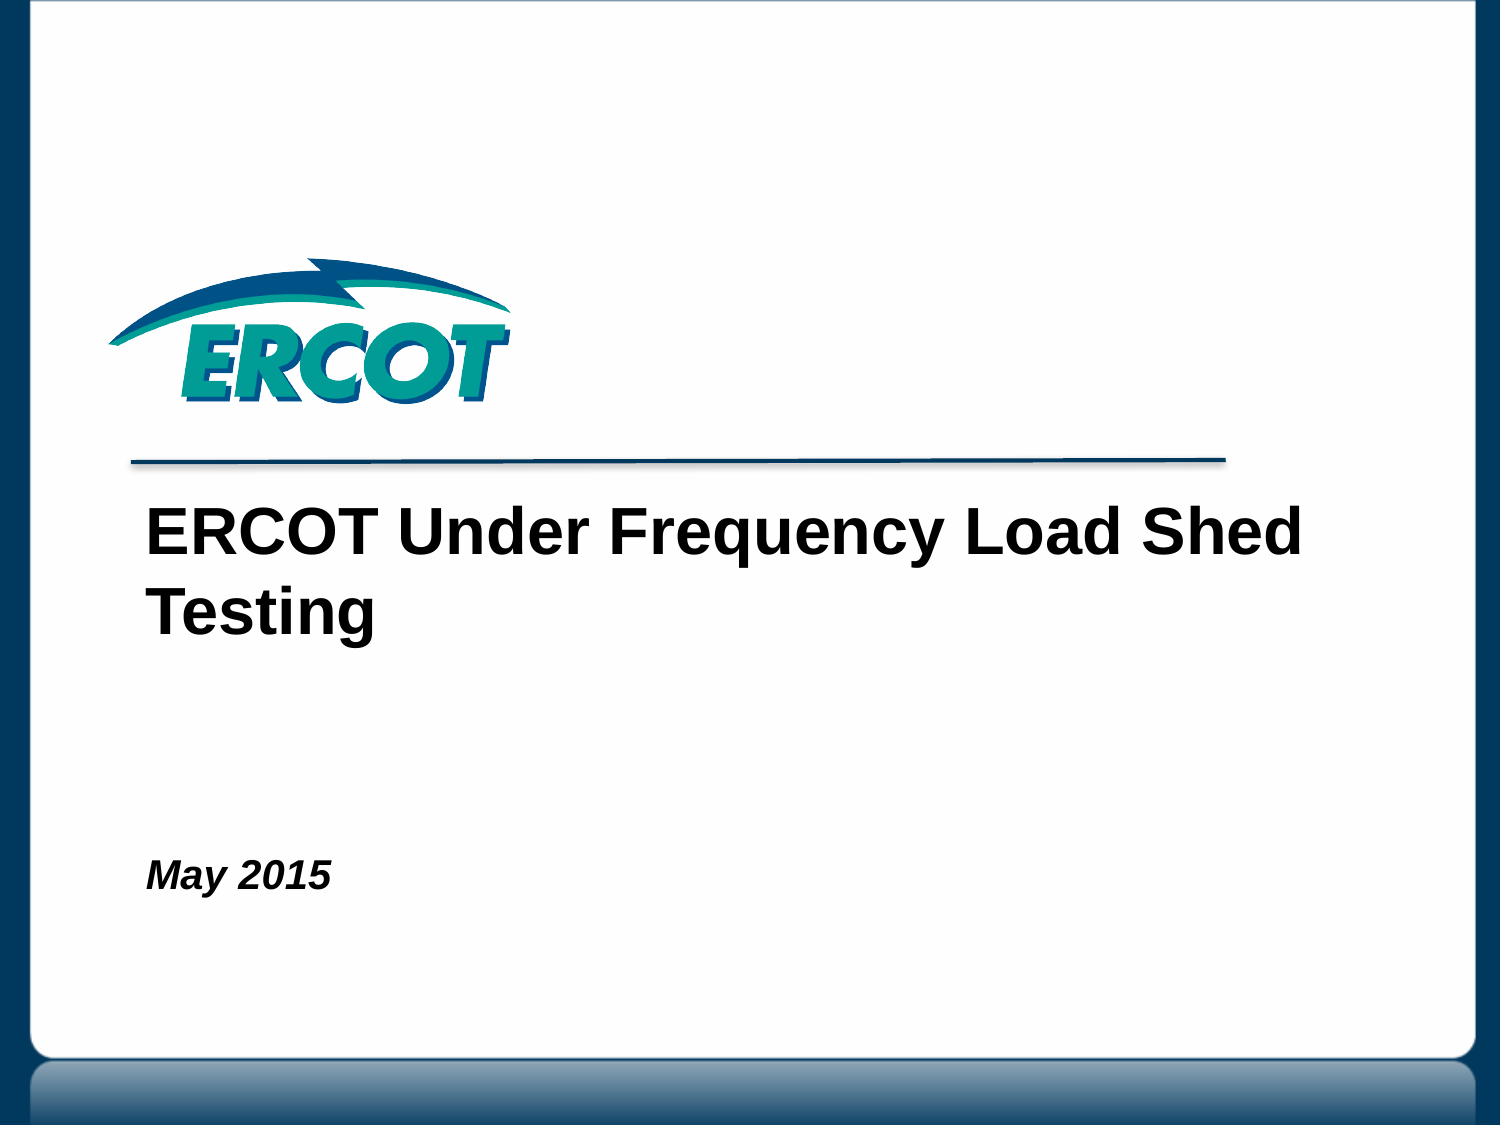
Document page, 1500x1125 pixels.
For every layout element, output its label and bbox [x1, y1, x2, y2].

picture [0, 0, 1500, 1125]
text_box [98, 245, 1445, 910]
